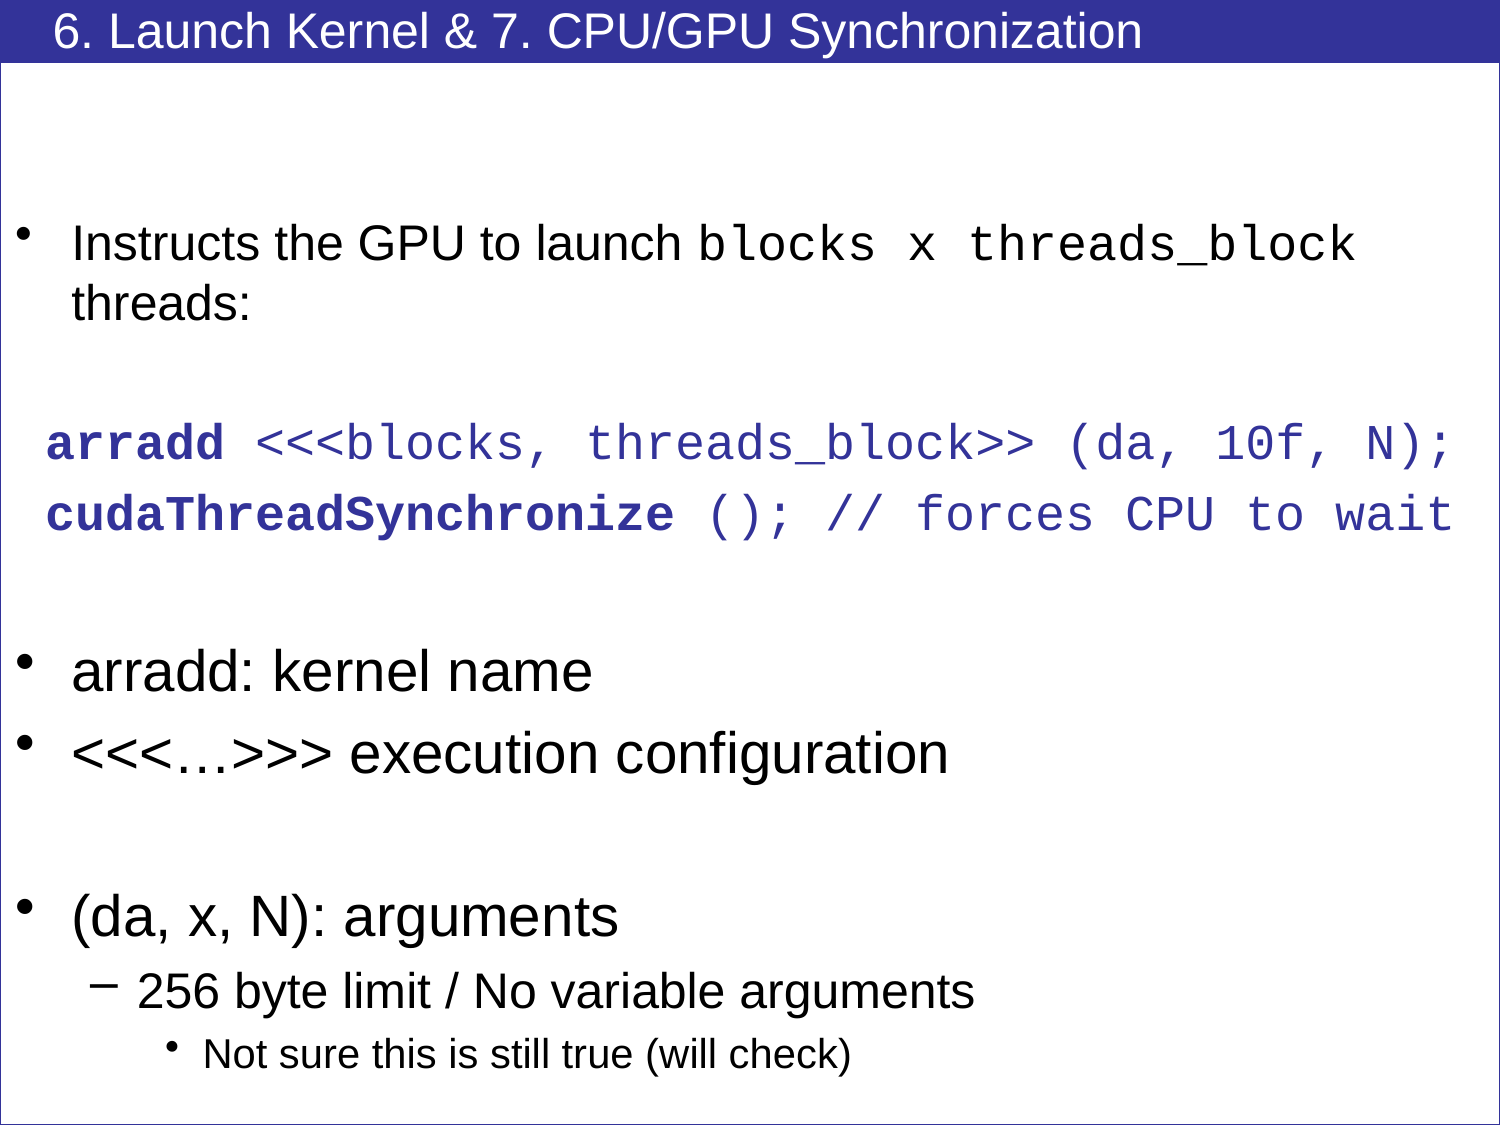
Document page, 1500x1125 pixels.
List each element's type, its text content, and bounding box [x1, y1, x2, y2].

title 6. Launch Kernel & 7. CPU/GPU Synchronization [37, 7, 1426, 51]
list Instructs the GPU to launch blocks x threads_block threads: arradd <<<blocks, threads_block>> (da, 10f, N); cudaThreadSynchronize (); // forces CPU to wait arradd: kernel name <<<…>>> execution configuration (da, x, N): arguments 256 byte limit / No variable arguments Not sure this is still true (will check) [0, 62, 1500, 1125]
